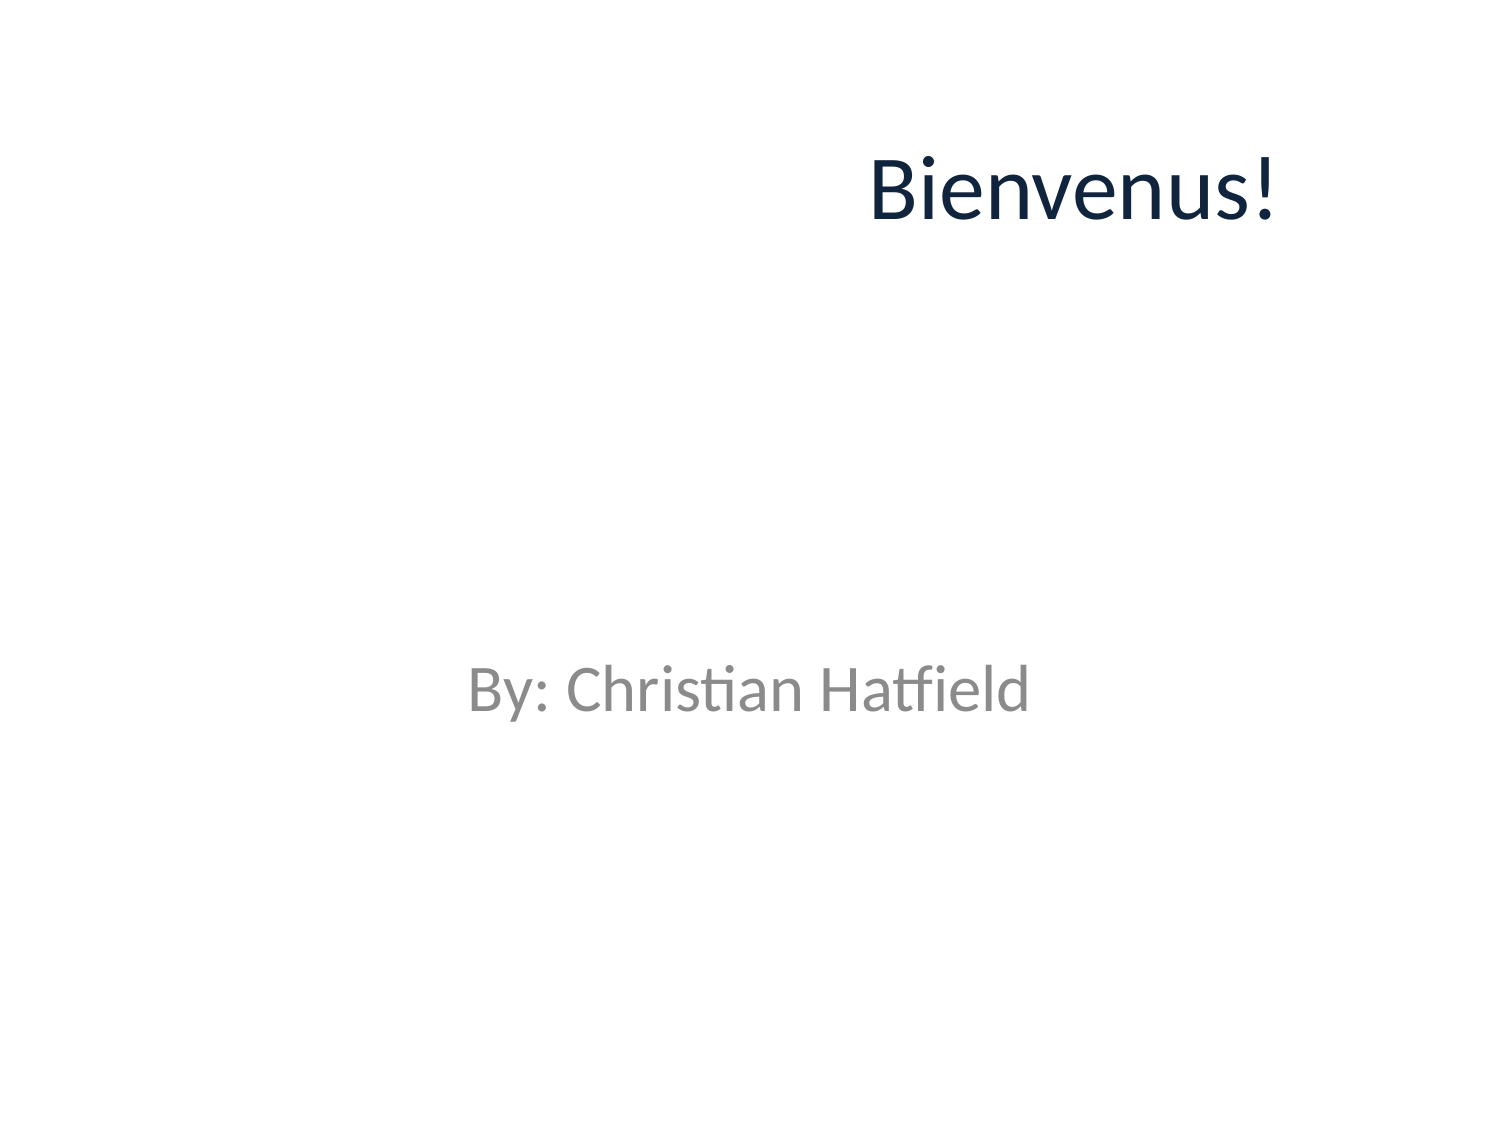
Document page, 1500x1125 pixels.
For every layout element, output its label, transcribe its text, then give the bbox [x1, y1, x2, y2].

title Bienvenus! [437, 62, 1500, 304]
subtitle By: Christian Hatfield [225, 637, 1275, 925]
